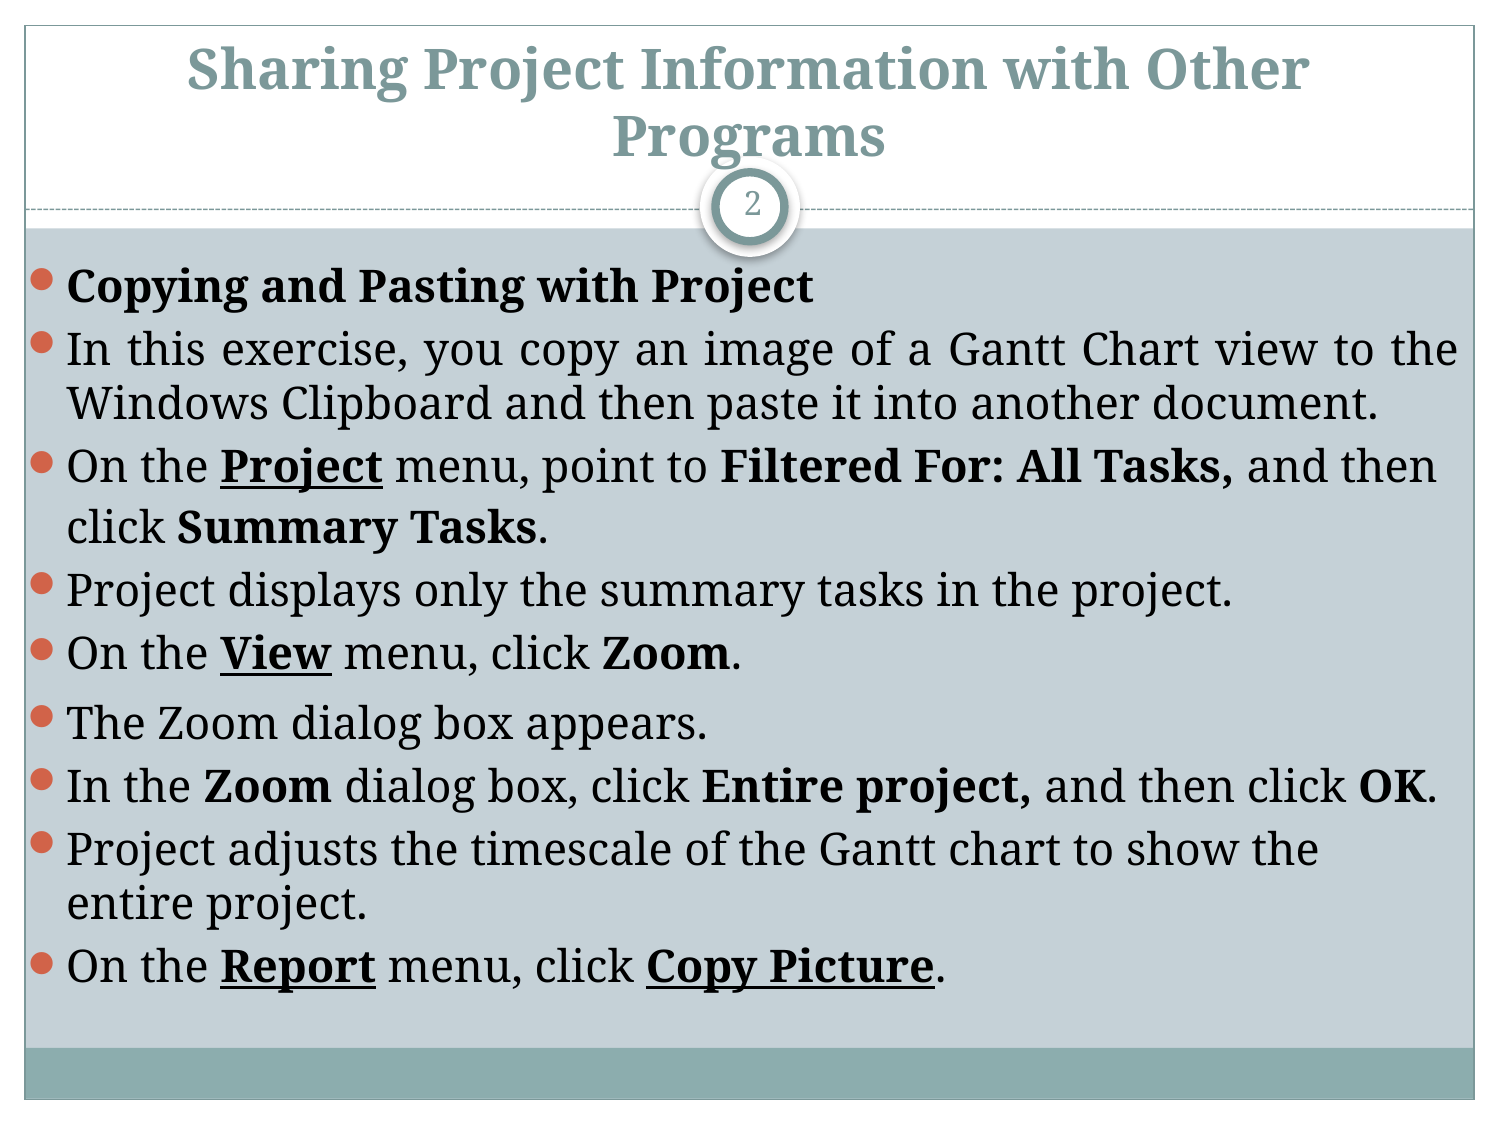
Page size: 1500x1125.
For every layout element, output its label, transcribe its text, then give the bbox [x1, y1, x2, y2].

title Sharing Project Information with Other Programs [49, 25, 1450, 175]
list Copying and Pasting with Project In this exercise, you copy an image of a Gantt Chart view to the Windows Clipboard and then paste it into another document. On the Project menu, point to Filtered For: All Tasks, and then click Summary Tasks. Project displays only the summary tasks in the project. On the View menu, click Zoom. The Zoom dialog box appears. In the Zoom dialog box, click Entire project, and then click OK. Project adjusts the timescale of the Gantt chart to show the entire project. On the Report menu, click Copy Picture. [12, 249, 1475, 1075]
slide_number 2 [715, 168, 791, 241]
